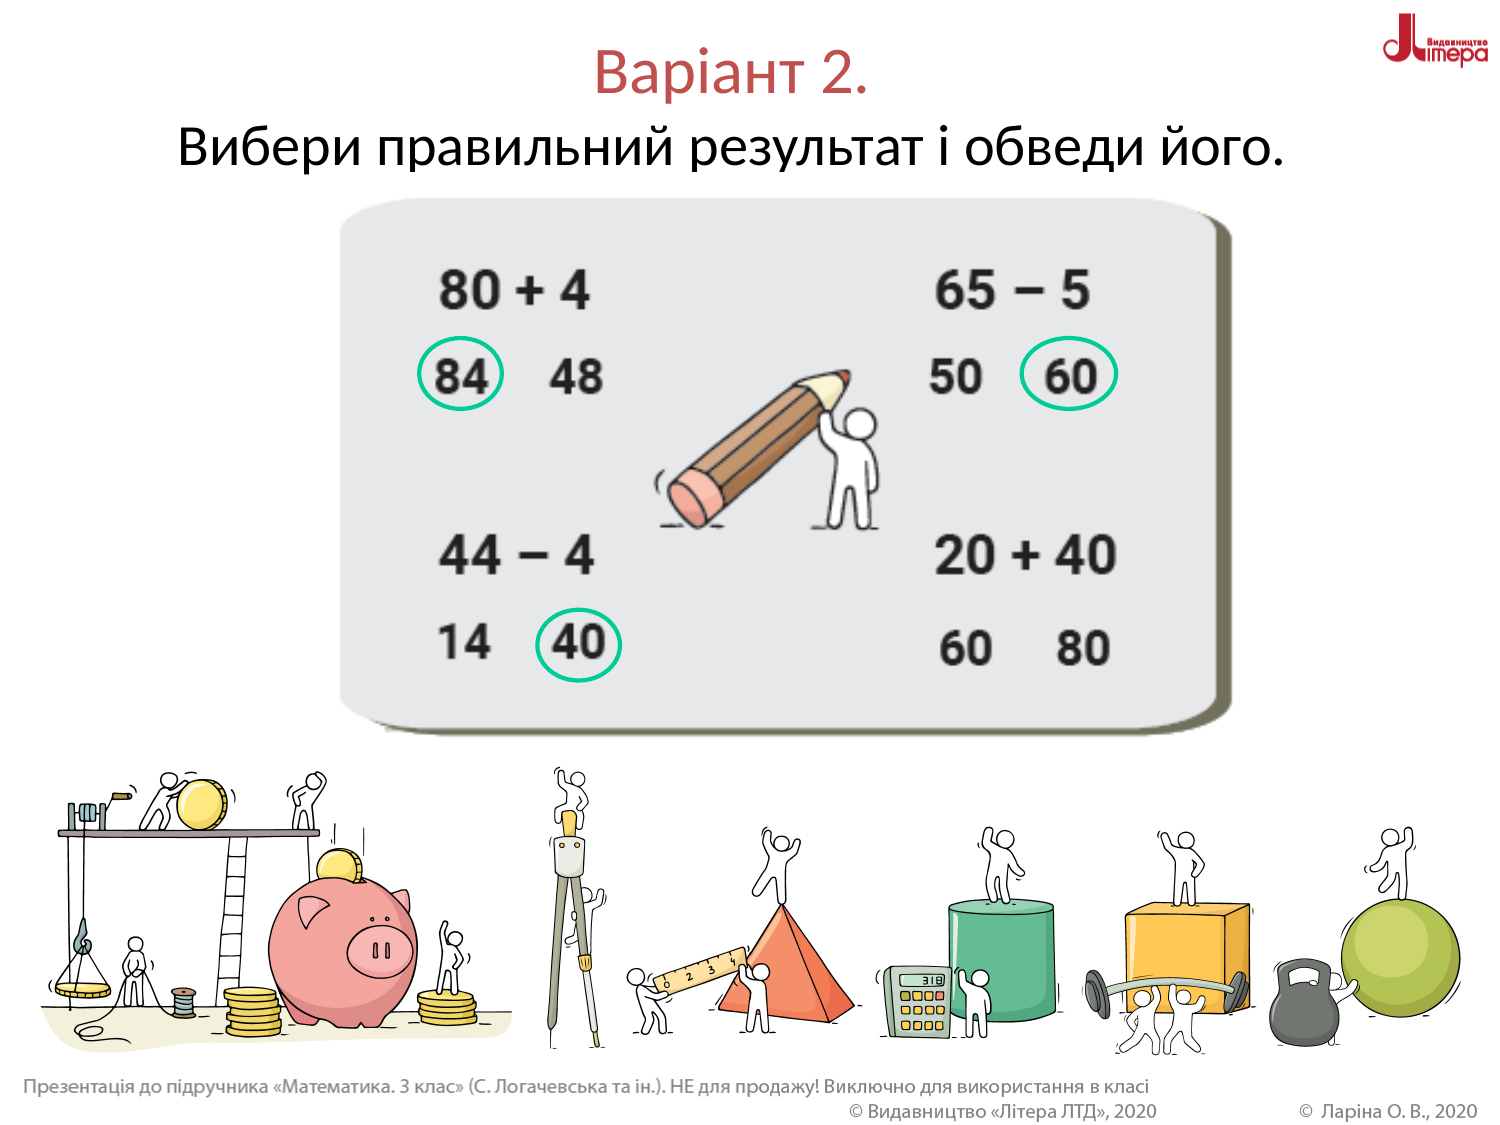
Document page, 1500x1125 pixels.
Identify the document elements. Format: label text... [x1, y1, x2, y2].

picture [0, 0, 1500, 1125]
title Варіант 2. Вибери правильний результат і обведи його. [29, 19, 1436, 185]
